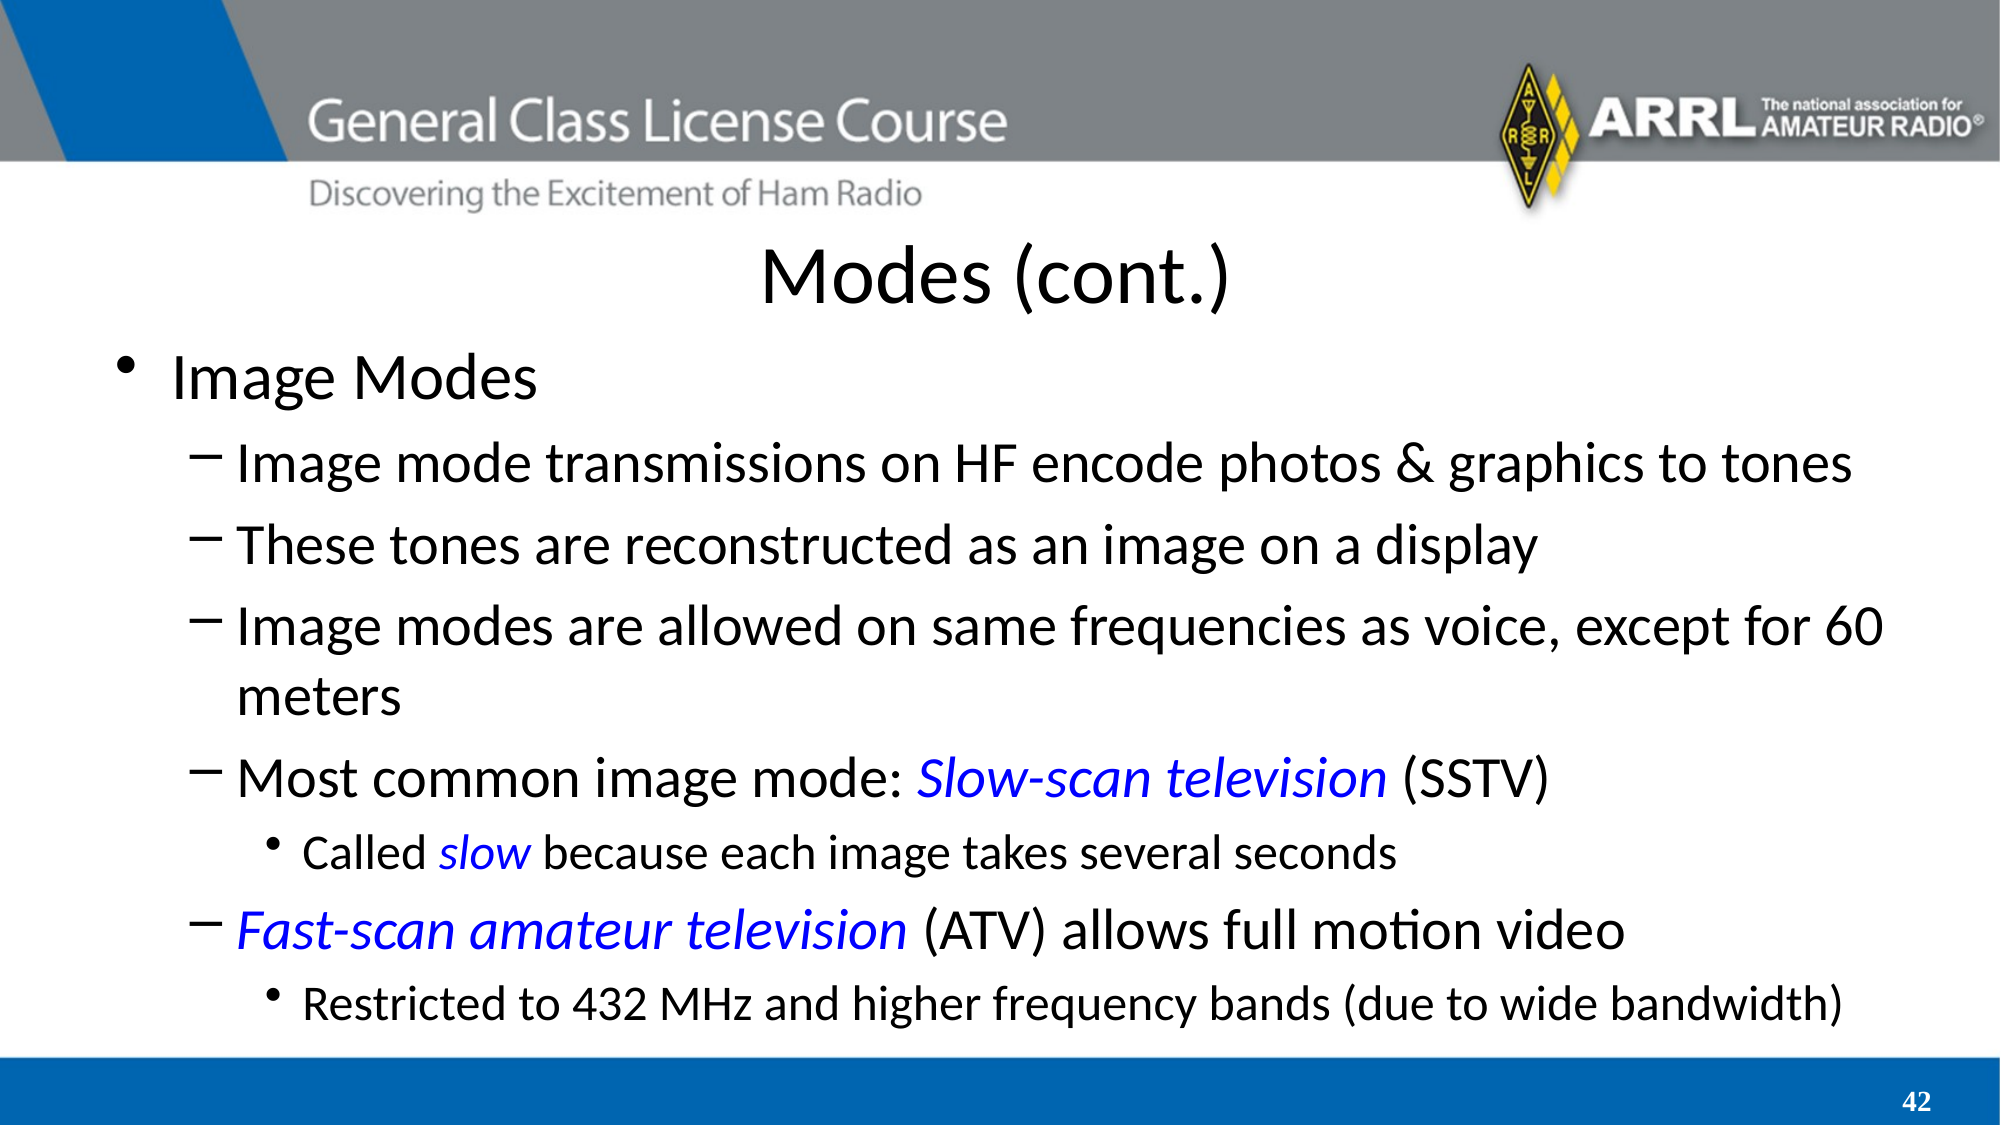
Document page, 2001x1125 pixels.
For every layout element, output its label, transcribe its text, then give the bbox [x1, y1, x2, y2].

list Image Modes Image mode transmissions on HF encode photos & graphics to tones These tones are reconstructed as an image on a display Image modes are allowed on same frequencies as voice, except for 60 meters Most common image mode: Slow-scan television (SSTV) Called slow because each image takes several seconds Fast-scan amateur television (ATV) allows full motion video Restricted to 432 MHz and higher frequency bands (due to wide bandwidth) [99, 324, 1900, 1075]
picture [0, 0, 2001, 1125]
title Modes (cont.) [96, 212, 1897, 356]
